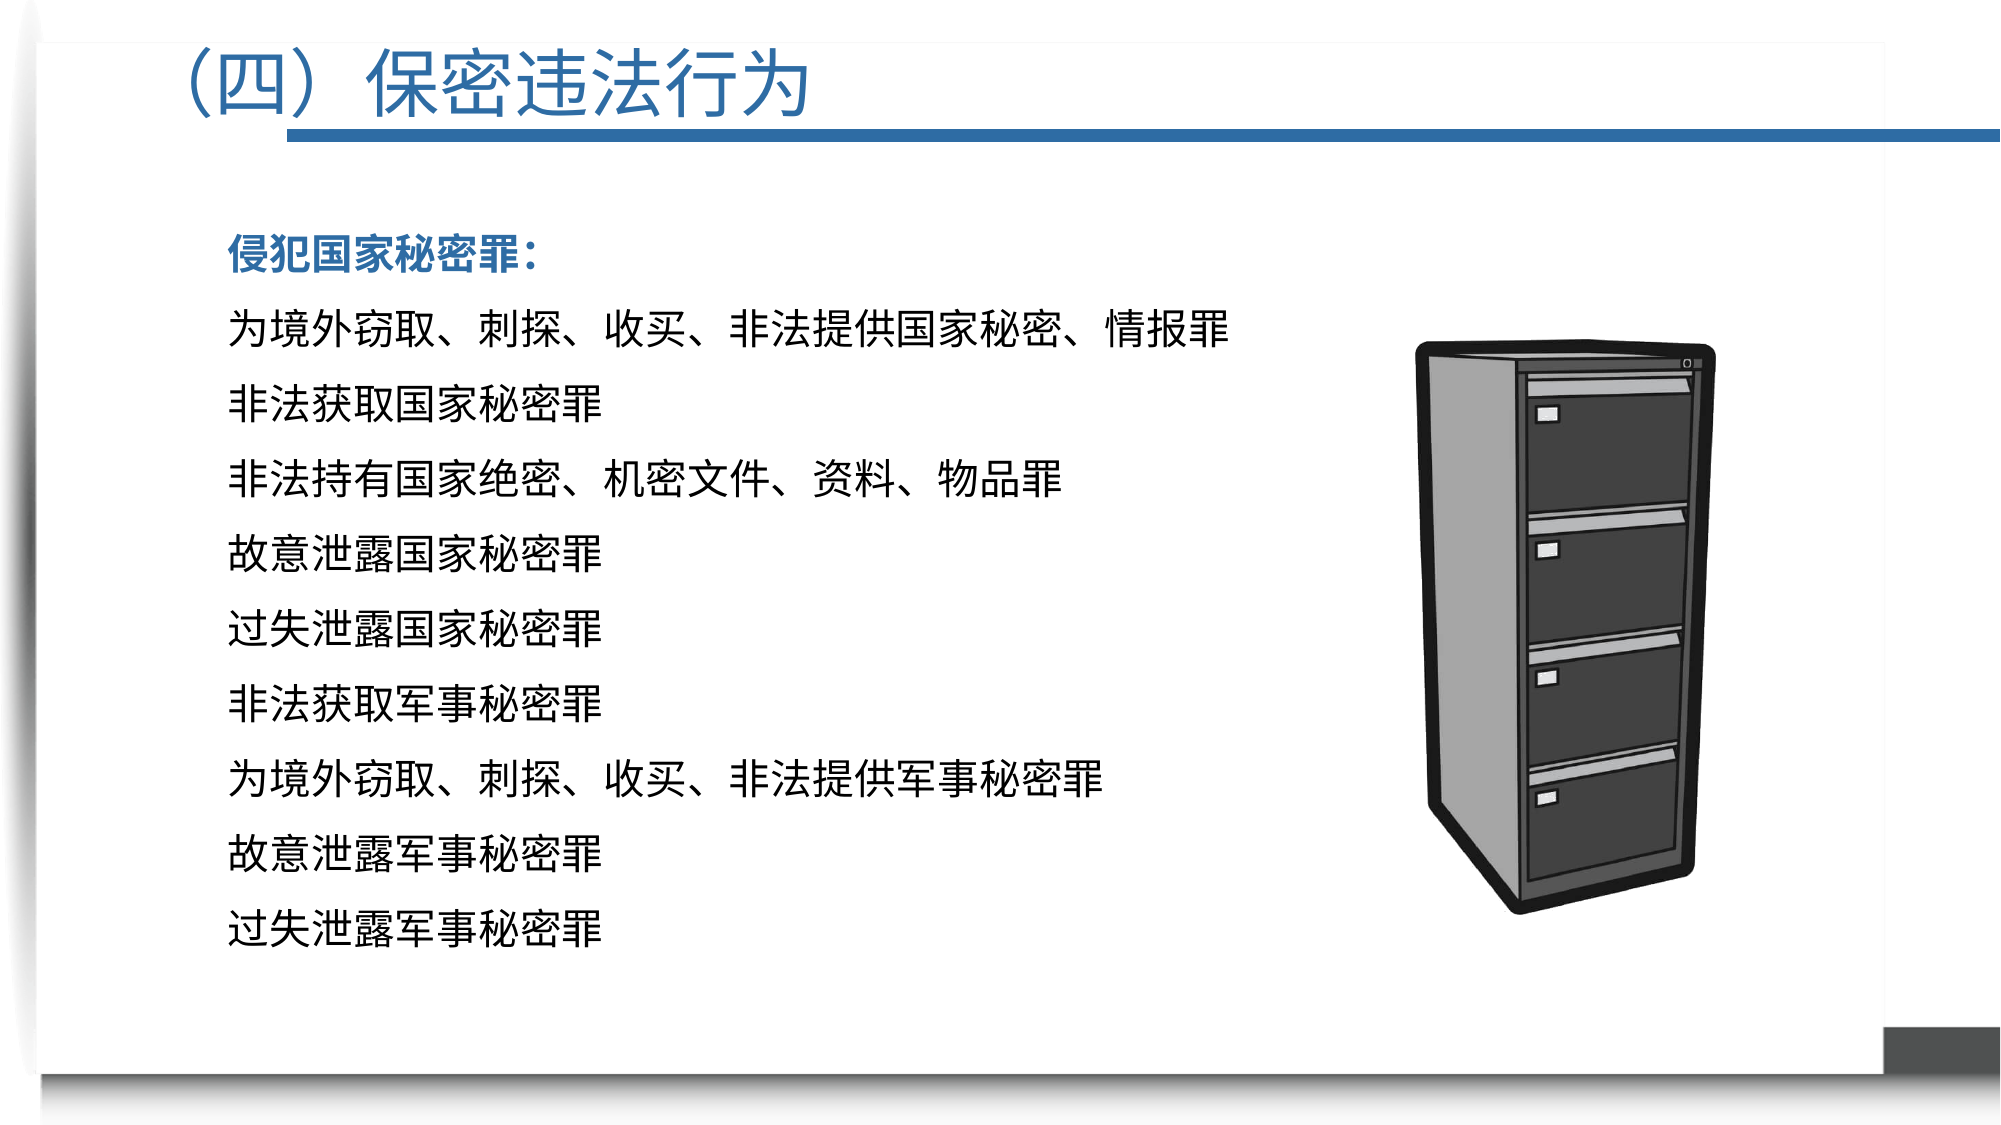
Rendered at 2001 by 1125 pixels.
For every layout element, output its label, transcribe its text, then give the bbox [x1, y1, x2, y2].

picture [0, 0, 2001, 1125]
text_box （四）保密违法行为 [125, 29, 830, 135]
text_box 侵犯国家秘密罪： 为境外窃取、刺探、收买、非法提供国家秘密、情报罪 非法获取国家秘密罪 非法持有国家绝密、机密文件、资料、物品罪 故意泄露国家秘密罪 过失泄露国家秘密罪 非法获取军事秘密罪 为境外窃取、刺探、收买、非法提供军事秘密罪 故意泄露军事秘密罪 过失泄露军事秘密罪 [213, 195, 1271, 961]
